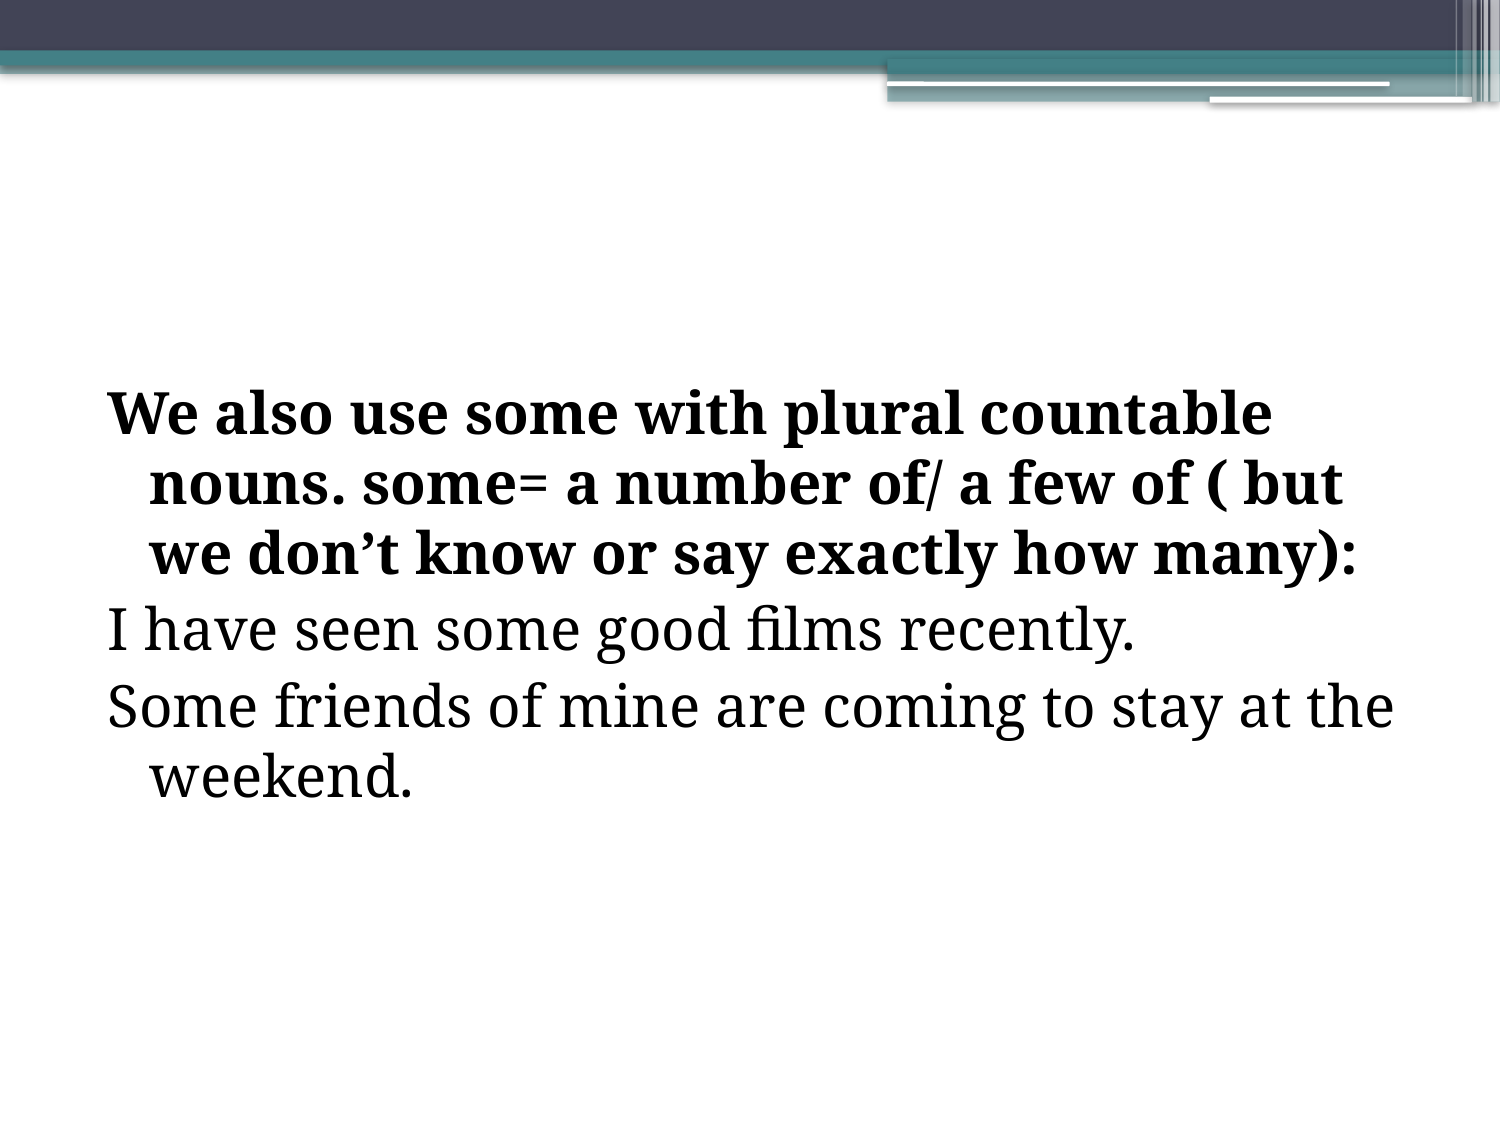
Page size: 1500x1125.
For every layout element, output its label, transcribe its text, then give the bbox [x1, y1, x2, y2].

list We also use some with plural countable nouns. some= a number of/ a few of ( but we don’t know or say exactly how many): I have seen some good films recently. Some friends of mine are coming to stay at the weekend. [75, 368, 1425, 1079]
